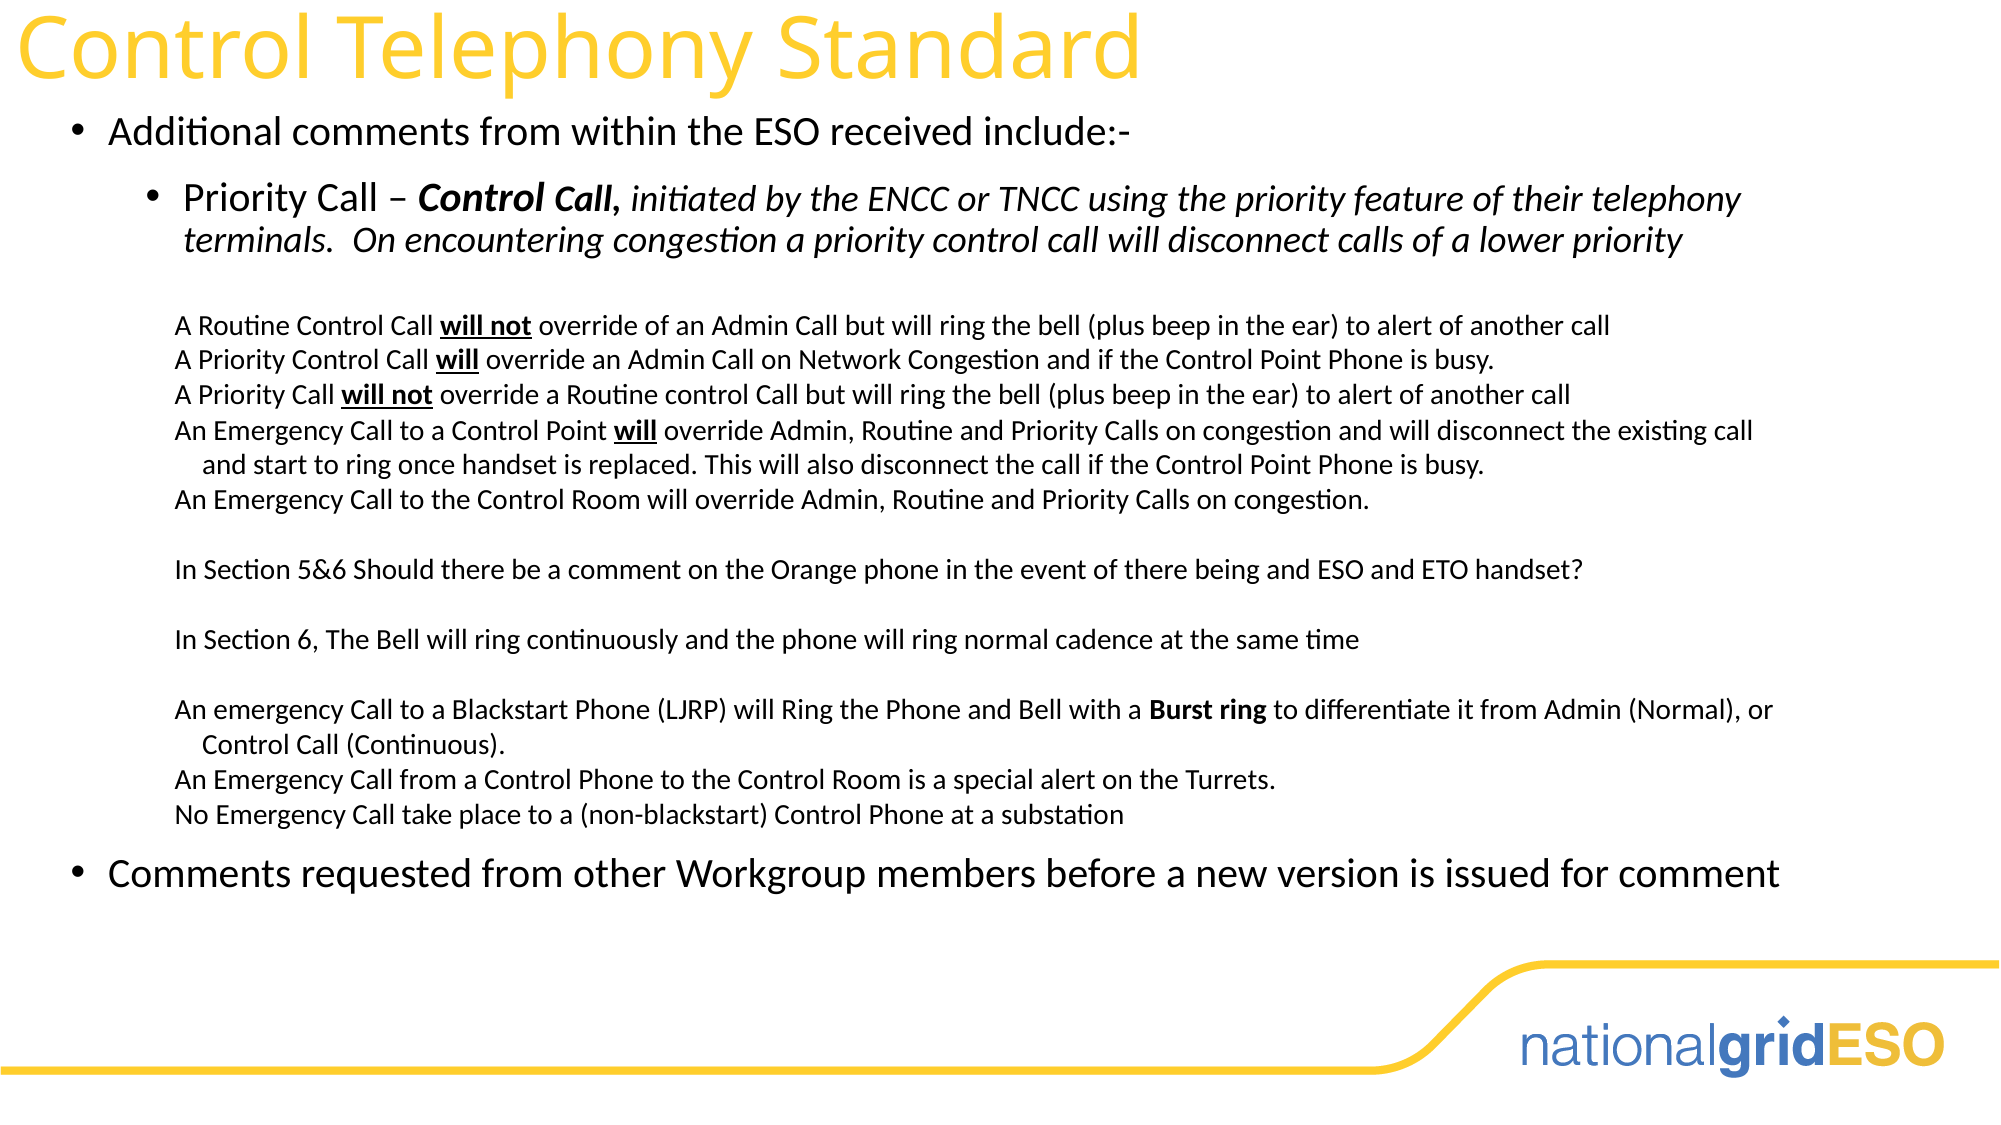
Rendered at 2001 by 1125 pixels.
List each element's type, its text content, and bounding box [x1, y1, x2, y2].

text_box Additional comments from within the ESO received include:- Priority Call – Control Call, initiated by the ENCC or TNCC using the priority feature of their telephony terminals. On encountering congestion a priority control call will disconnect calls of a lower priority A Routine Control Call will not override of an Admin Call but will ring the bell (plus beep in the ear) to alert of another call A Priority Control Call will override an Admin Call on Network Congestion and if the Control Point Phone is busy. A Priority Call will not override a Routine control Call but will ring the bell (plus beep in the ear) to alert of another call An Emergency Call to a Control Point will override Admin, Routine and Priority Calls on congestion and will disconnect the existing call and start to ring once handset is replaced. This will also disconnect the call if the Control Point Phone is busy. An Emergency Call to the Control Room will override Admin, Routine and Priority Calls on congestion. In Section 5&6 Should there be a comment on the Orange phone in the event of there being and ESO and ETO handset? In Section 6, The Bell will ring continuously and the phone will ring normal cadence at the same time An emergency Call to a Blackstart Phone (LJRP) will Ring the Phone and Bell with a Burst ring to differentiate it from Admin (Normal), or Control Call (Continuous). An Emergency Call from a Control Phone to the Control Room is a special alert on the Turrets. No Emergency Call take place to a (non-blackstart) Control Phone at a substation Comments requested from other Workgroup members before a new version is issued for comment [55, 102, 1809, 904]
title Control Telephony Standard [0, 0, 1753, 208]
picture [0, 954, 2000, 1125]
